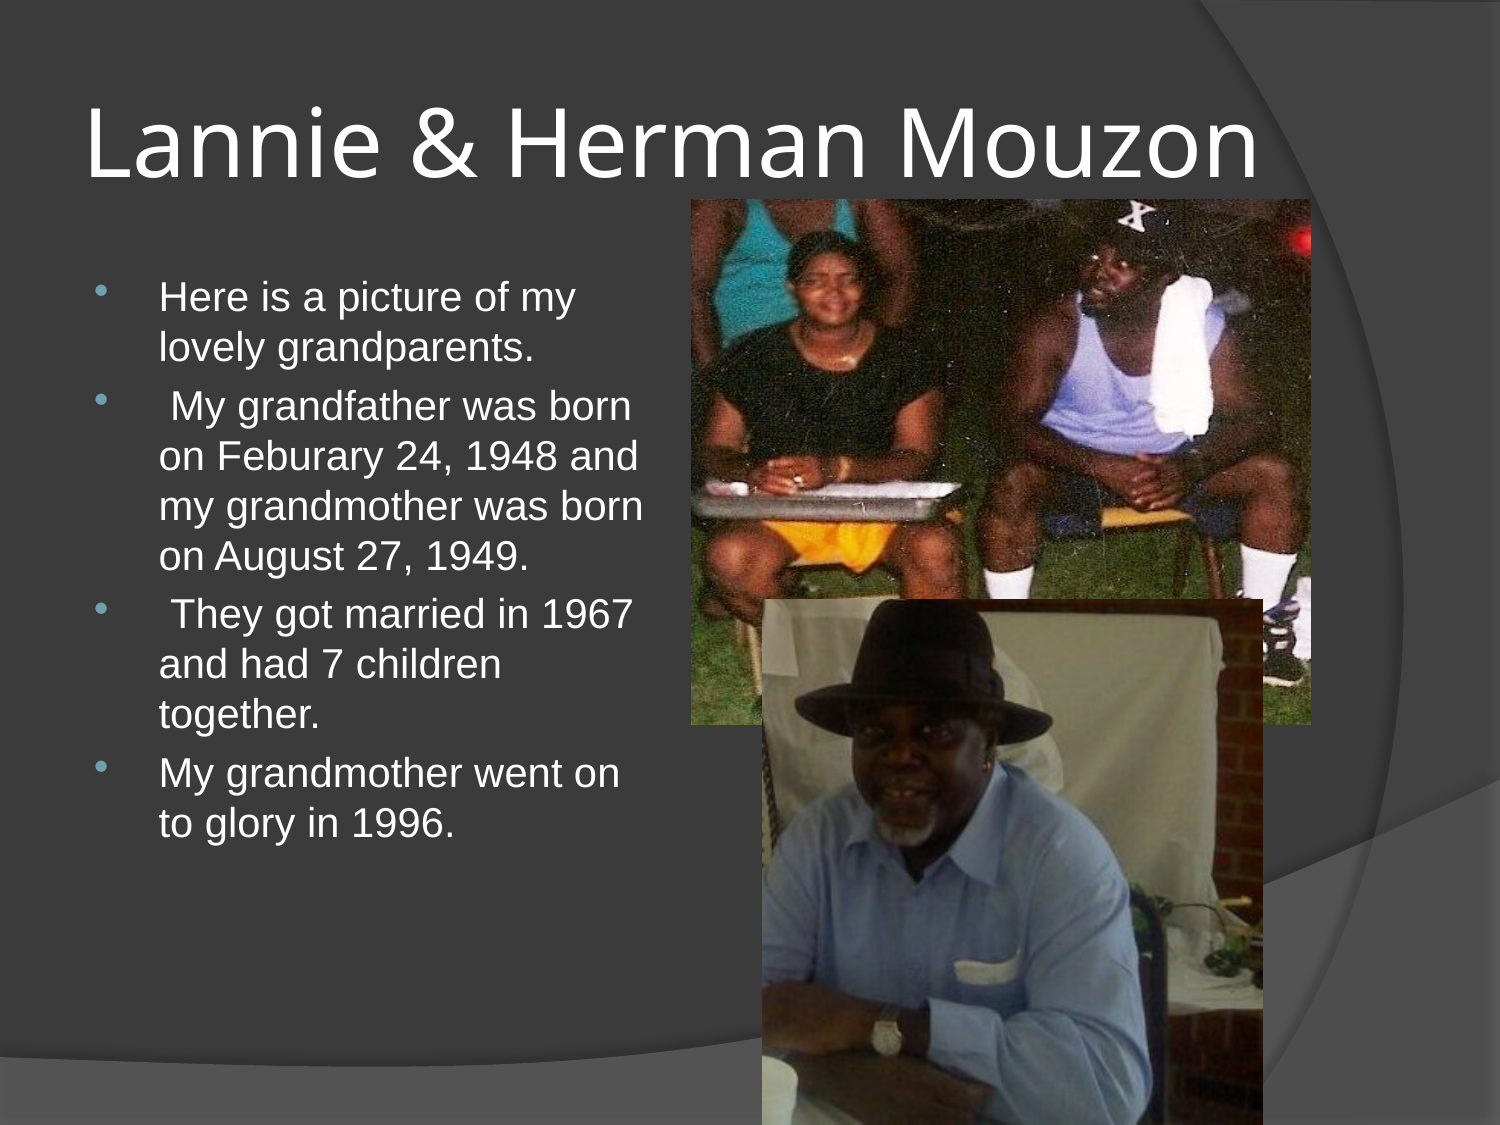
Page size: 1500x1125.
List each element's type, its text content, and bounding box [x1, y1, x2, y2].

title Lannie & Herman Mouzon [75, 45, 1300, 233]
list Here is a picture of my lovely grandparents. My grandfather was born on Feburary 24, 1948 and my grandmother was born on August 27, 1949. They got married in 1967 and had 7 children together. My grandmother went on to glory in 1996. [75, 262, 675, 1005]
picture [762, 599, 1263, 1125]
picture [690, 199, 1311, 726]
